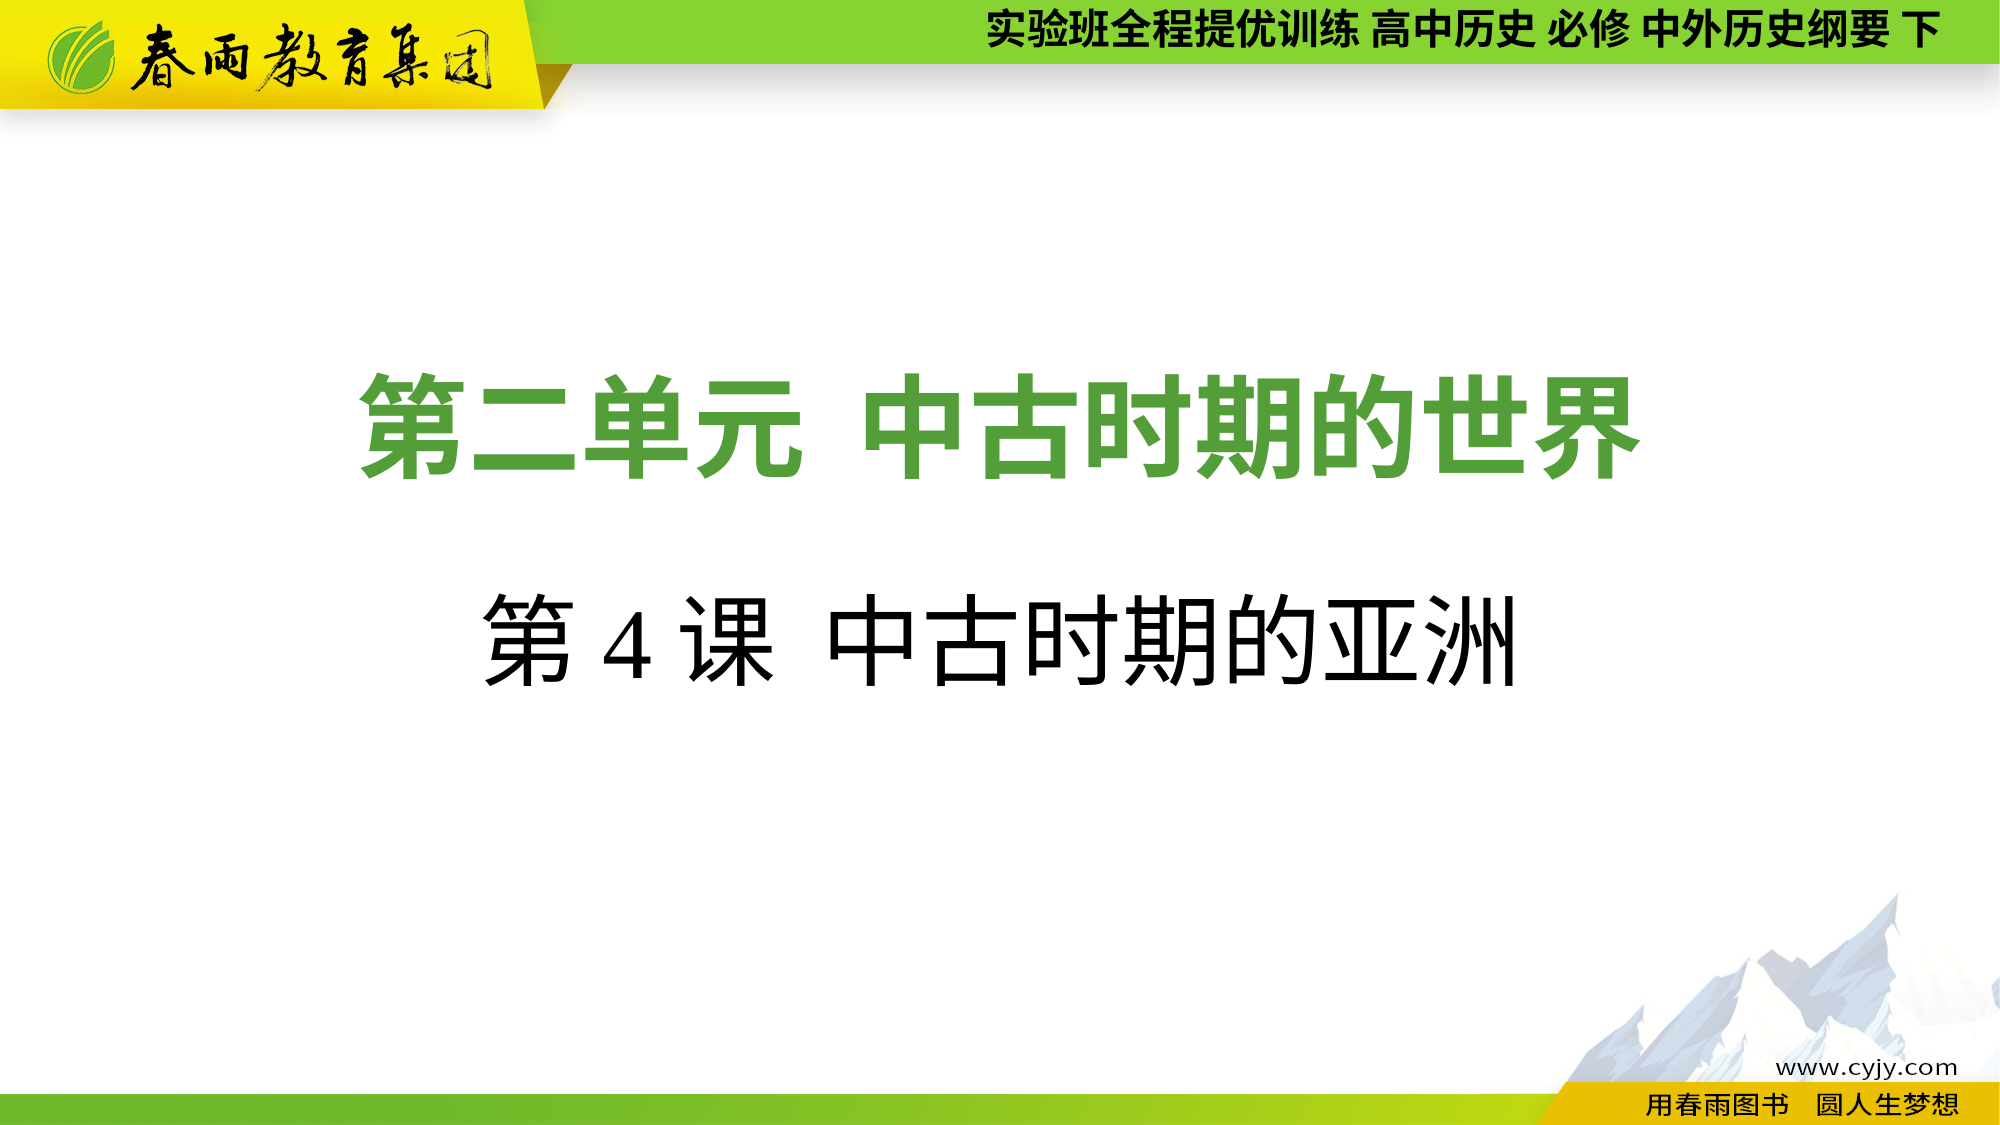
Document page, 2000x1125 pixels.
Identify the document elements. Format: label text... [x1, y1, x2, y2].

picture [0, 0, 2000, 1125]
text_box 第4课 中古时期的亚洲 [54, 511, 1946, 706]
text_box 第二单元 中古时期的世界 [54, 282, 1946, 500]
